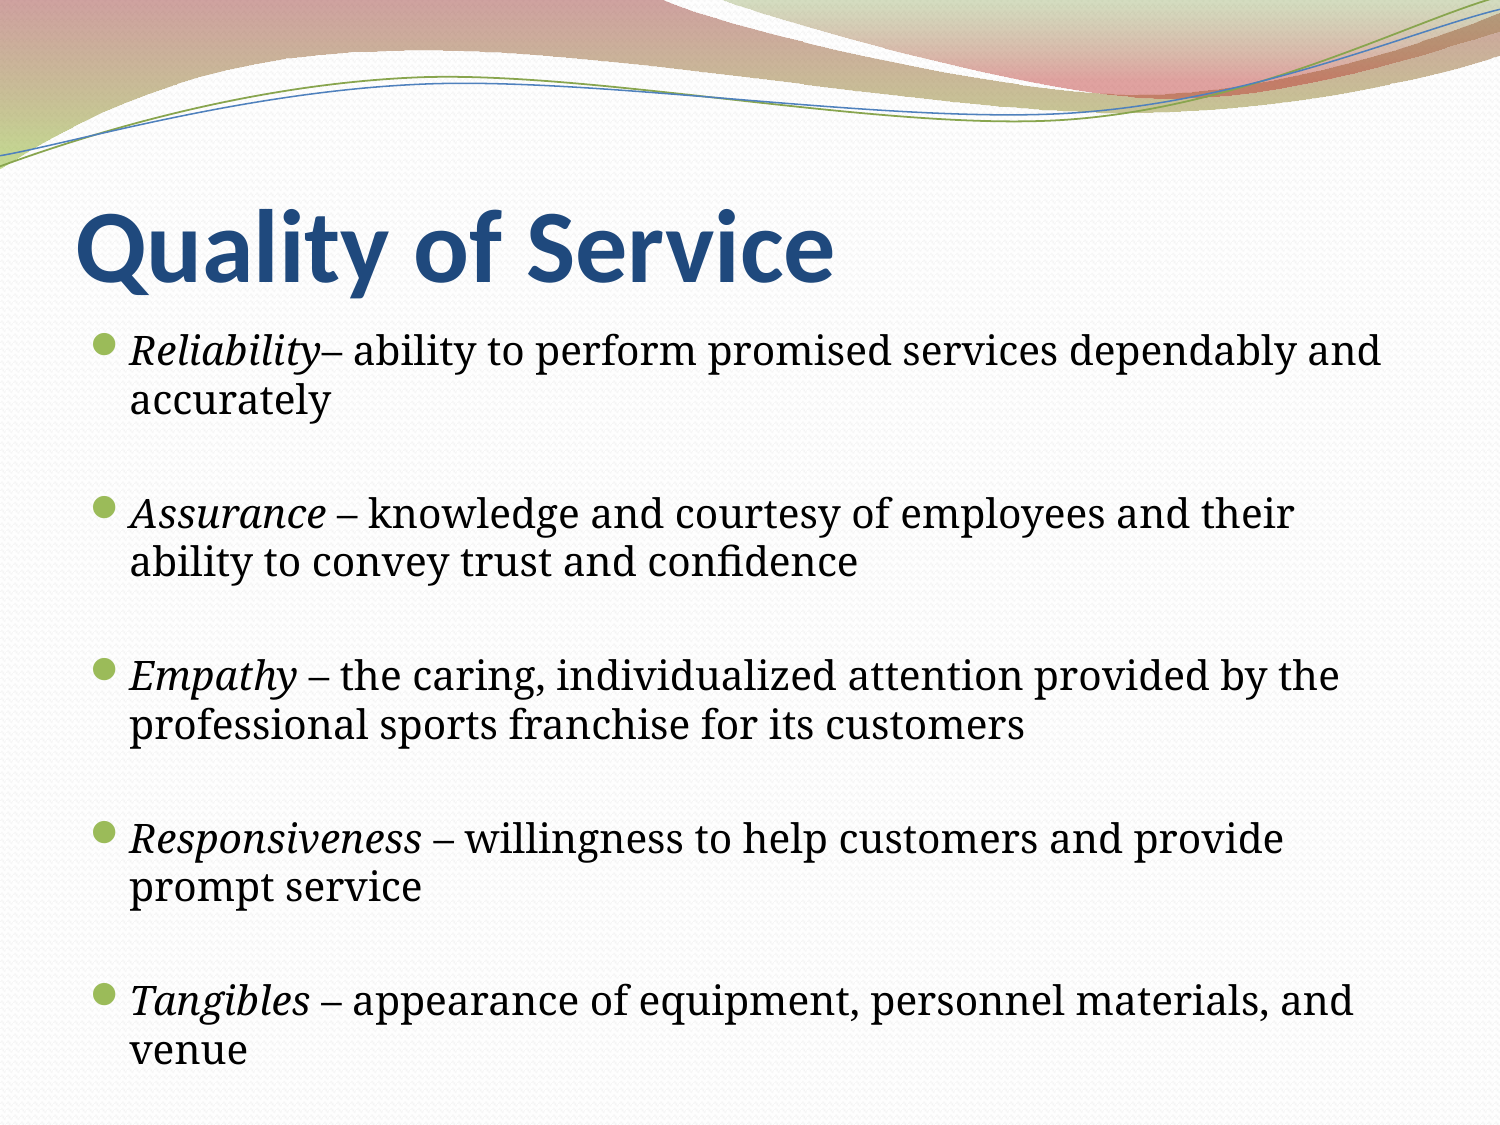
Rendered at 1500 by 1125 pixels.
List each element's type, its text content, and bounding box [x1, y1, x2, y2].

list Reliability– ability to perform promised services dependably and accurately Assurance – knowledge and courtesy of employees and their ability to convey trust and confidence Empathy – the caring, individualized attention provided by the professional sports franchise for its customers Responsiveness – willingness to help customers and provide prompt service Tangibles – appearance of equipment, personnel materials, and venue [75, 317, 1425, 1088]
title Quality of Service [75, 115, 1425, 303]
